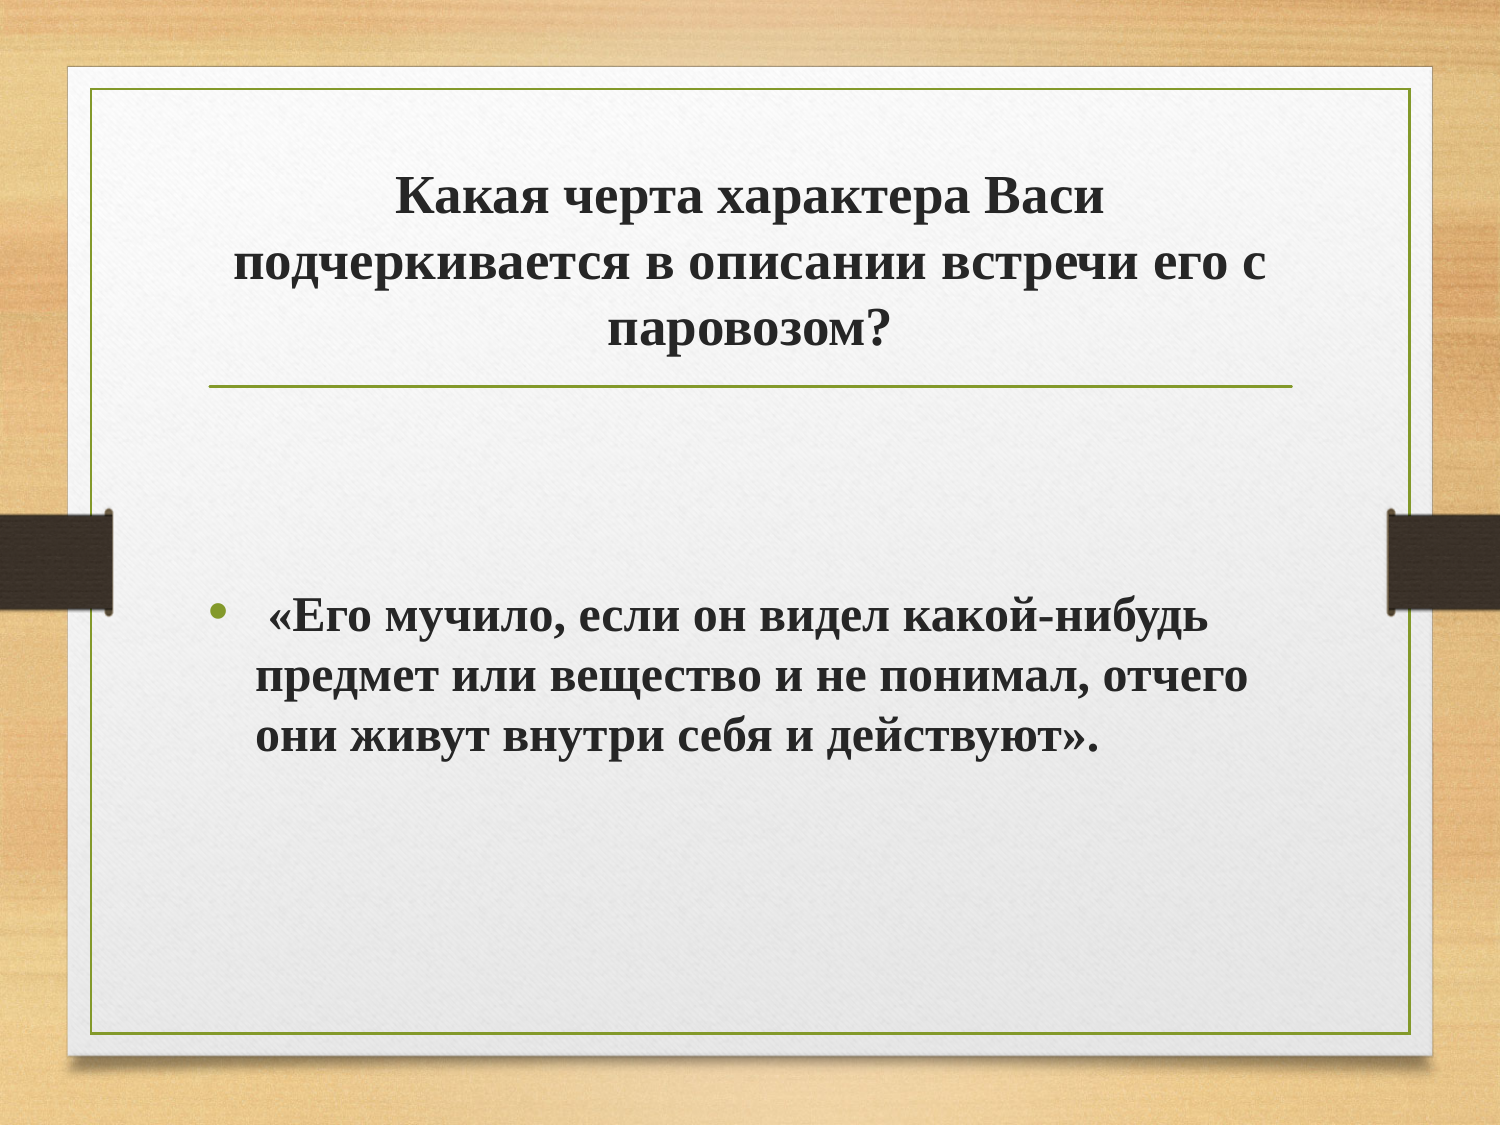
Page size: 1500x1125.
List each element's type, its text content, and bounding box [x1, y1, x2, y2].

picture [0, 0, 1500, 1125]
title Какая черта характера Васи подчеркивается в описании встречи его с паровозом? [193, 150, 1309, 365]
list «Его мучило, если он видел какой-нибудь предмет или вещество и не понимал, отчего они живут внутри себя и действуют». [193, 408, 1309, 974]
